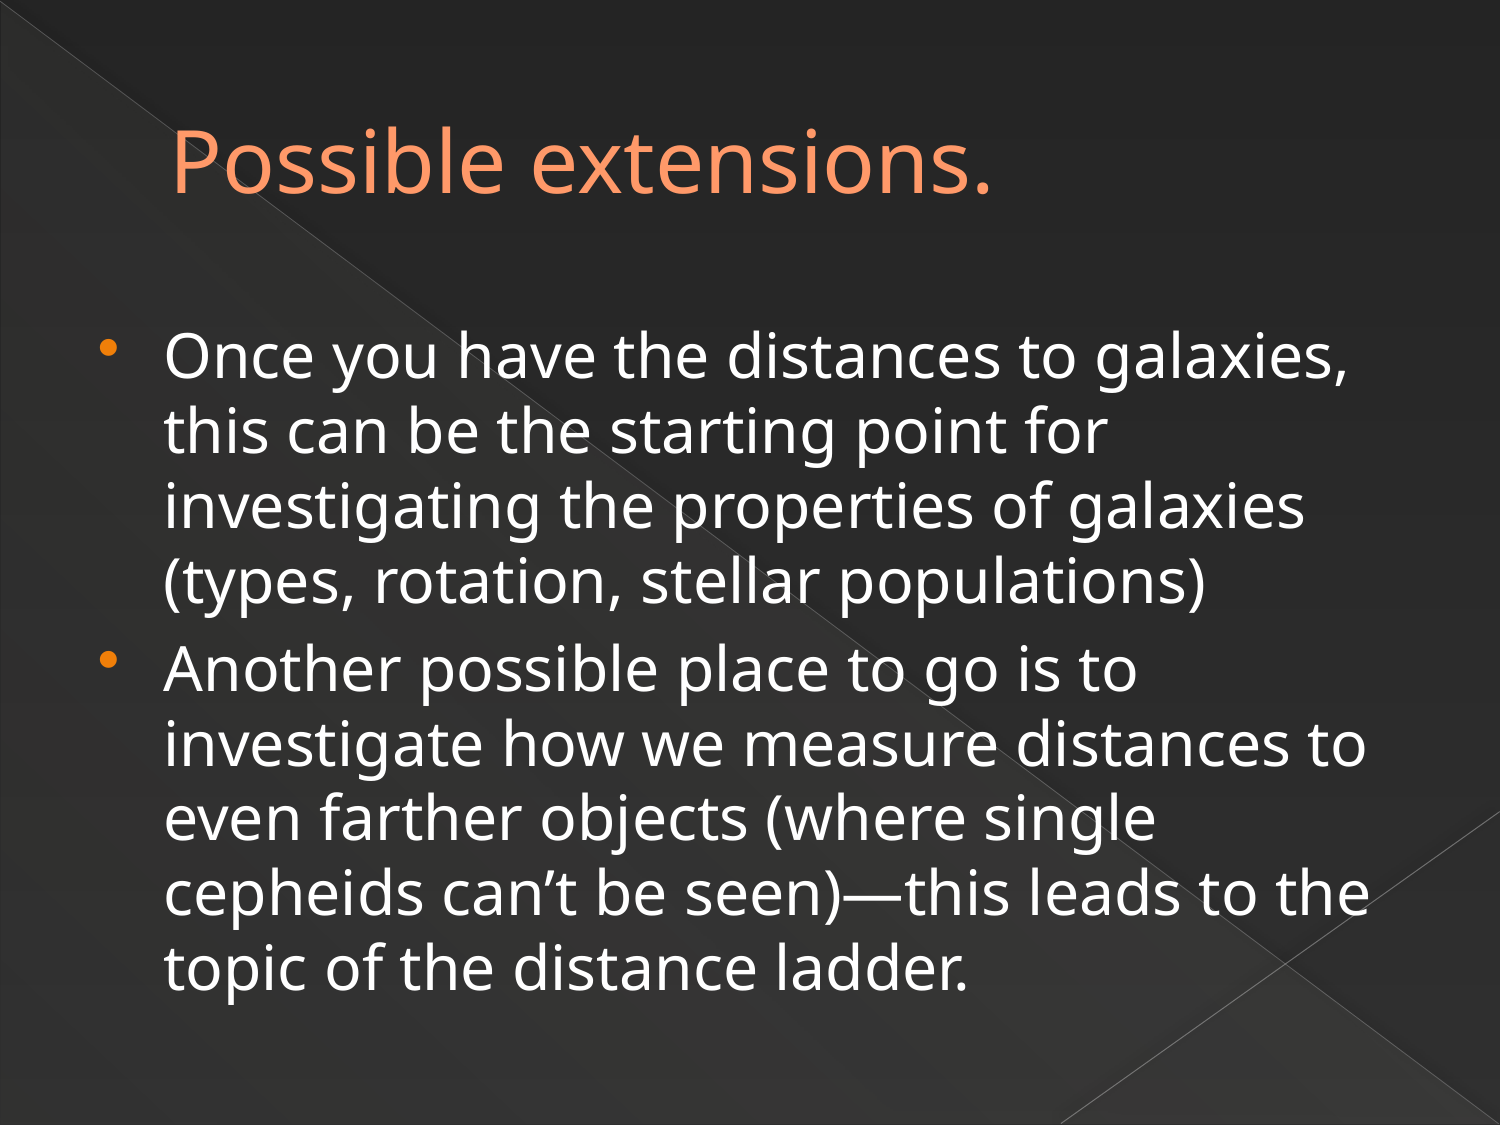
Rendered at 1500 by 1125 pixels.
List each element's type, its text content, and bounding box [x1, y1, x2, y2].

list Once you have the distances to galaxies, this can be the starting point for investigating the properties of galaxies (types, rotation, stellar populations) Another possible place to go is to investigate how we measure distances to even farther objects (where single cepheids can’t be seen)—this leads to the topic of the distance ladder. [75, 308, 1425, 1059]
title Possible extensions. [75, 43, 1425, 274]
